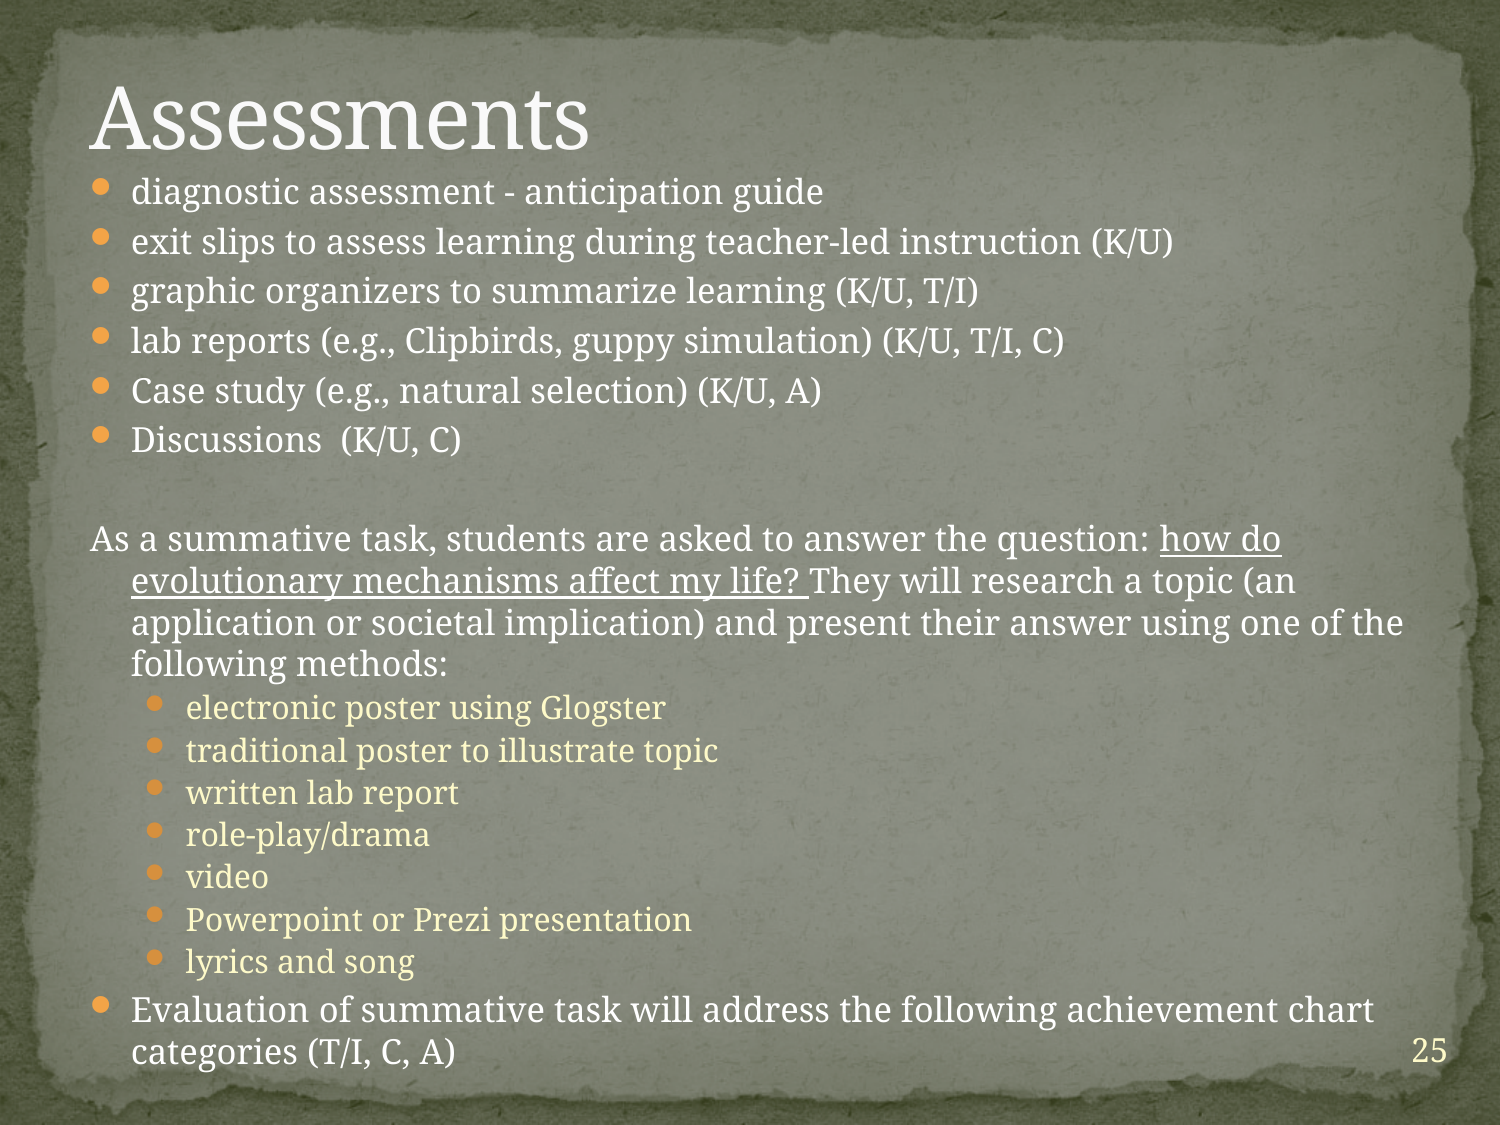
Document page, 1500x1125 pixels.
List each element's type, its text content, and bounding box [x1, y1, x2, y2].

list diagnostic assessment - anticipation guide exit slips to assess learning during teacher-led instruction (K/U) graphic organizers to summarize learning (K/U, T/I) lab reports (e.g., Clipbirds, guppy simulation) (K/U, T/I, C) Case study (e.g., natural selection) (K/U, A) Discussions (K/U, C) As a summative task, students are asked to answer the question: how do evolutionary mechanisms affect my life? They will research a topic (an application or societal implication) and present their answer using one of the following methods: electronic poster using Glogster traditional poster to illustrate topic written lab report role-play/drama video Powerpoint or Prezi presentation lyrics and song Evaluation of summative task will address the following achievement chart categories (T/I, C, A) [75, 175, 1425, 1088]
title Assessments [74, 24, 1425, 175]
slide_number 25 [1379, 1014, 1480, 1089]
